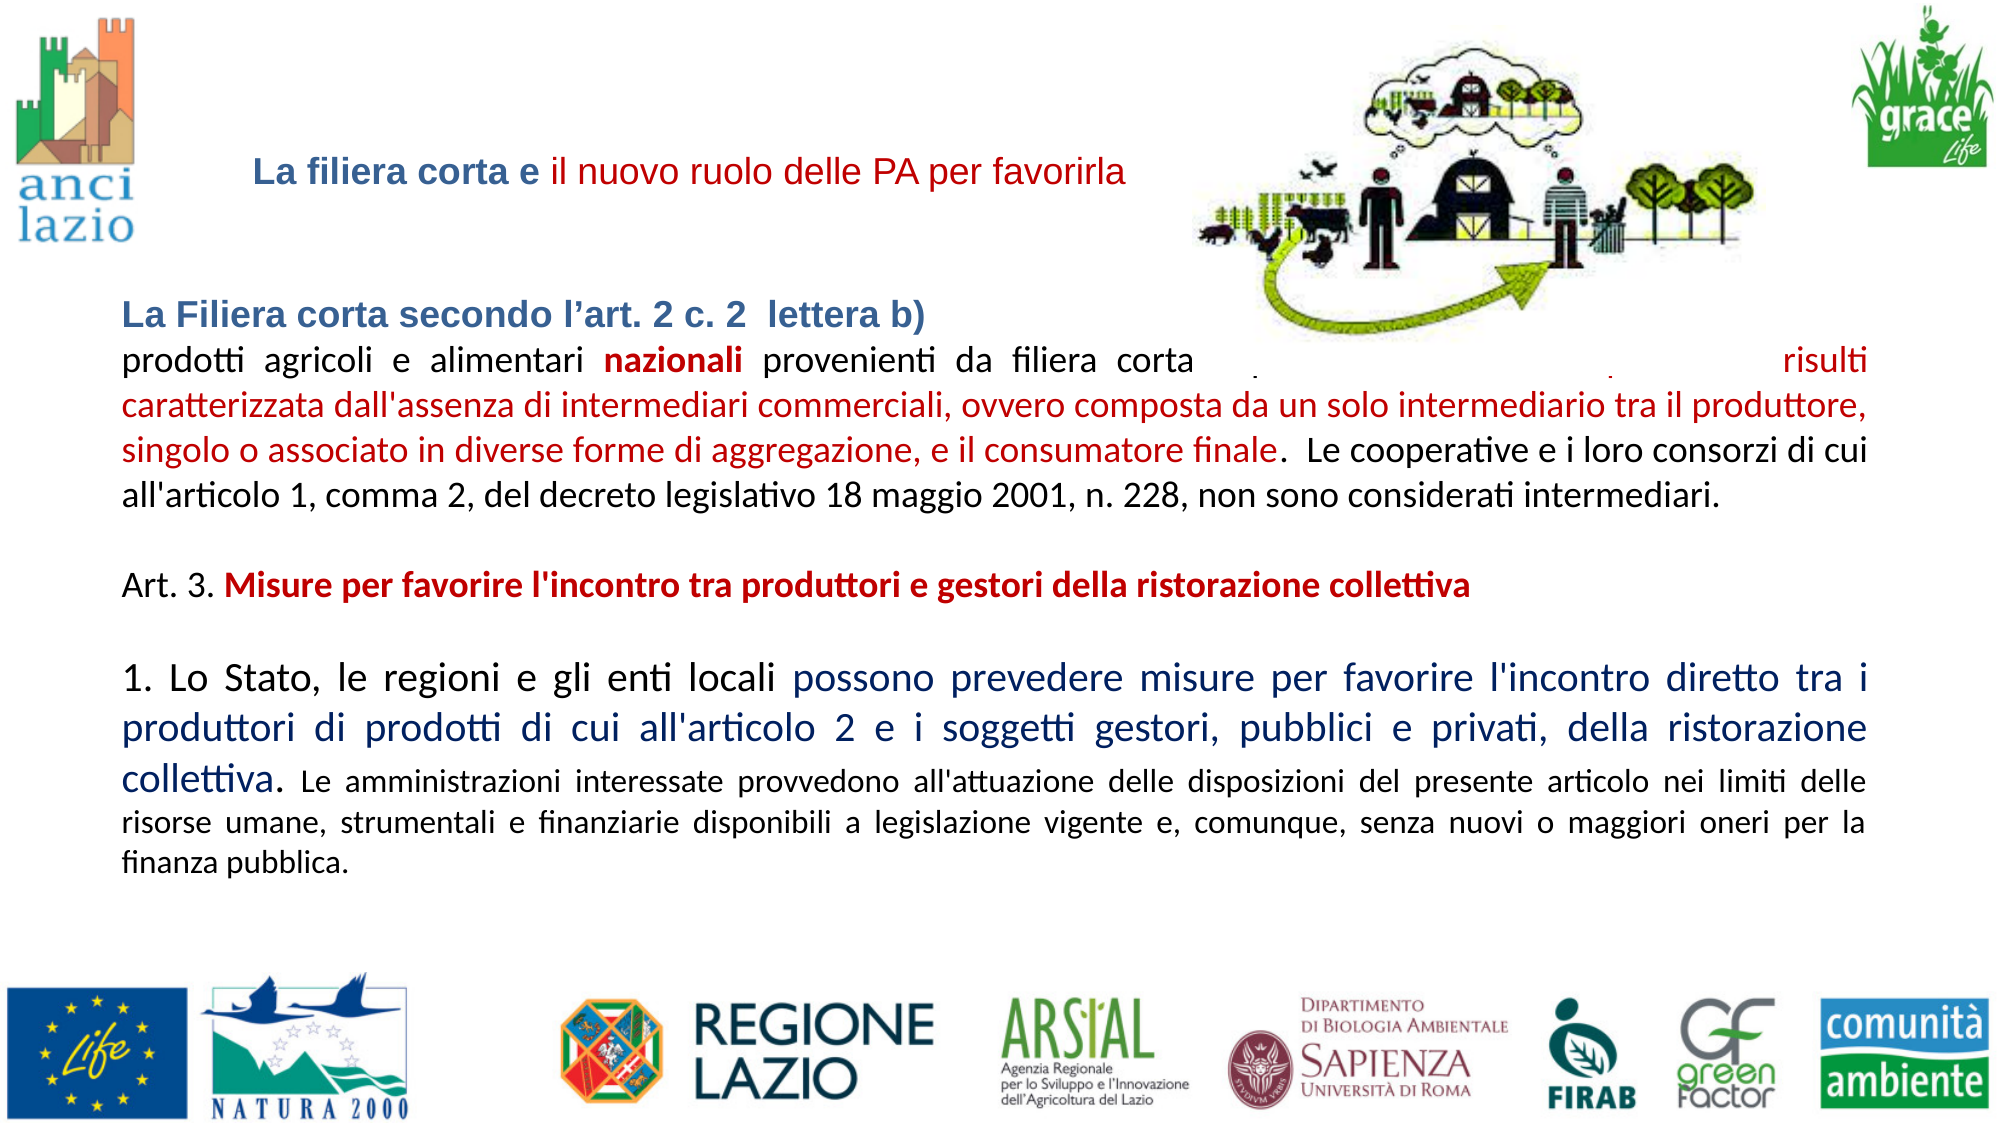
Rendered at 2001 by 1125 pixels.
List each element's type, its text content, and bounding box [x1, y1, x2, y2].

picture [0, 972, 2000, 1123]
picture [1851, 3, 1996, 169]
picture [5, 3, 138, 256]
text_box La filiera corta e il nuovo ruolo delle PA per favorirla [237, 139, 1192, 200]
text_box La Filiera corta secondo l’art. 2 c. 2 lettera b) prodotti agricoli e alimentari nazionali provenienti da filiera corta: i prodotti la cui filiera produttiva risulti caratterizzata dall'assenza di intermediari commerciali, ovvero composta da un solo intermediario tra il produttore, singolo o associato in diverse forme di aggregazione, e il consumatore finale. Le cooperative e i loro consorzi di cui all'articolo 1, comma 2, del decreto legislativo 18 maggio 2001, n. 228, non sono considerati intermediari. Art. 3. Misure per favorire l'incontro tra produttori e gestori della ristorazione collettiva 1. Lo Stato, le regioni e gli enti locali possono prevedere misure per favorire l'incontro diretto tra i produttori di prodotti di cui all'articolo 2 e i soggetti gestori, pubblici e privati, della ristorazione collettiva. Le amministrazioni interessate provvedono all'attuazione delle disposizioni del presente articolo nei limiti delle risorse umane, strumentali e finanziarie disponibili a legislazione vigente e, comunque, senza nuovi o maggiori oneri per la finanza pubblica. [106, 282, 1884, 888]
picture [1192, 25, 1766, 376]
